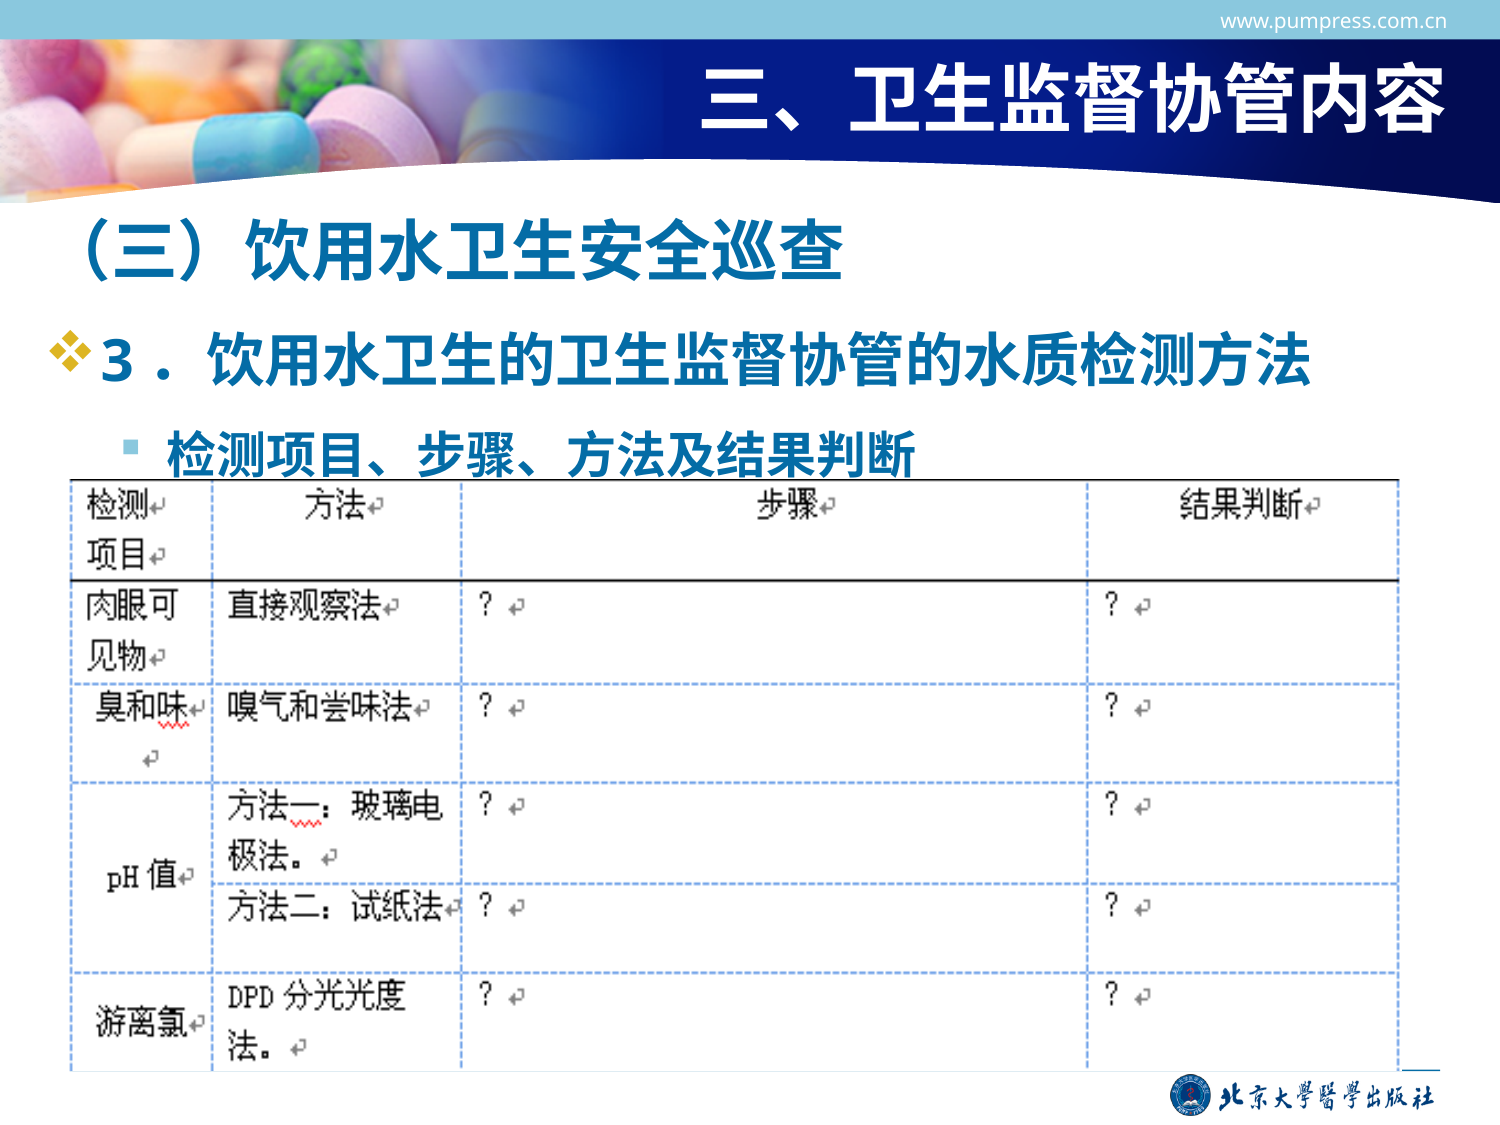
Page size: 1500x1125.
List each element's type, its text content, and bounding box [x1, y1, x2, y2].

picture [0, 40, 1500, 203]
picture [1170, 1074, 1436, 1118]
title 三、卫生监督协管内容 [137, 49, 1463, 143]
list （三）饮用水卫生安全巡查 3．饮用水卫生的卫生监督协管的水质检测方法 检测项目、步骤、方法及结果判断 [29, 160, 1463, 1026]
slide_number www.pumpress.com.cn [1024, 0, 1463, 38]
picture [64, 479, 1402, 1072]
